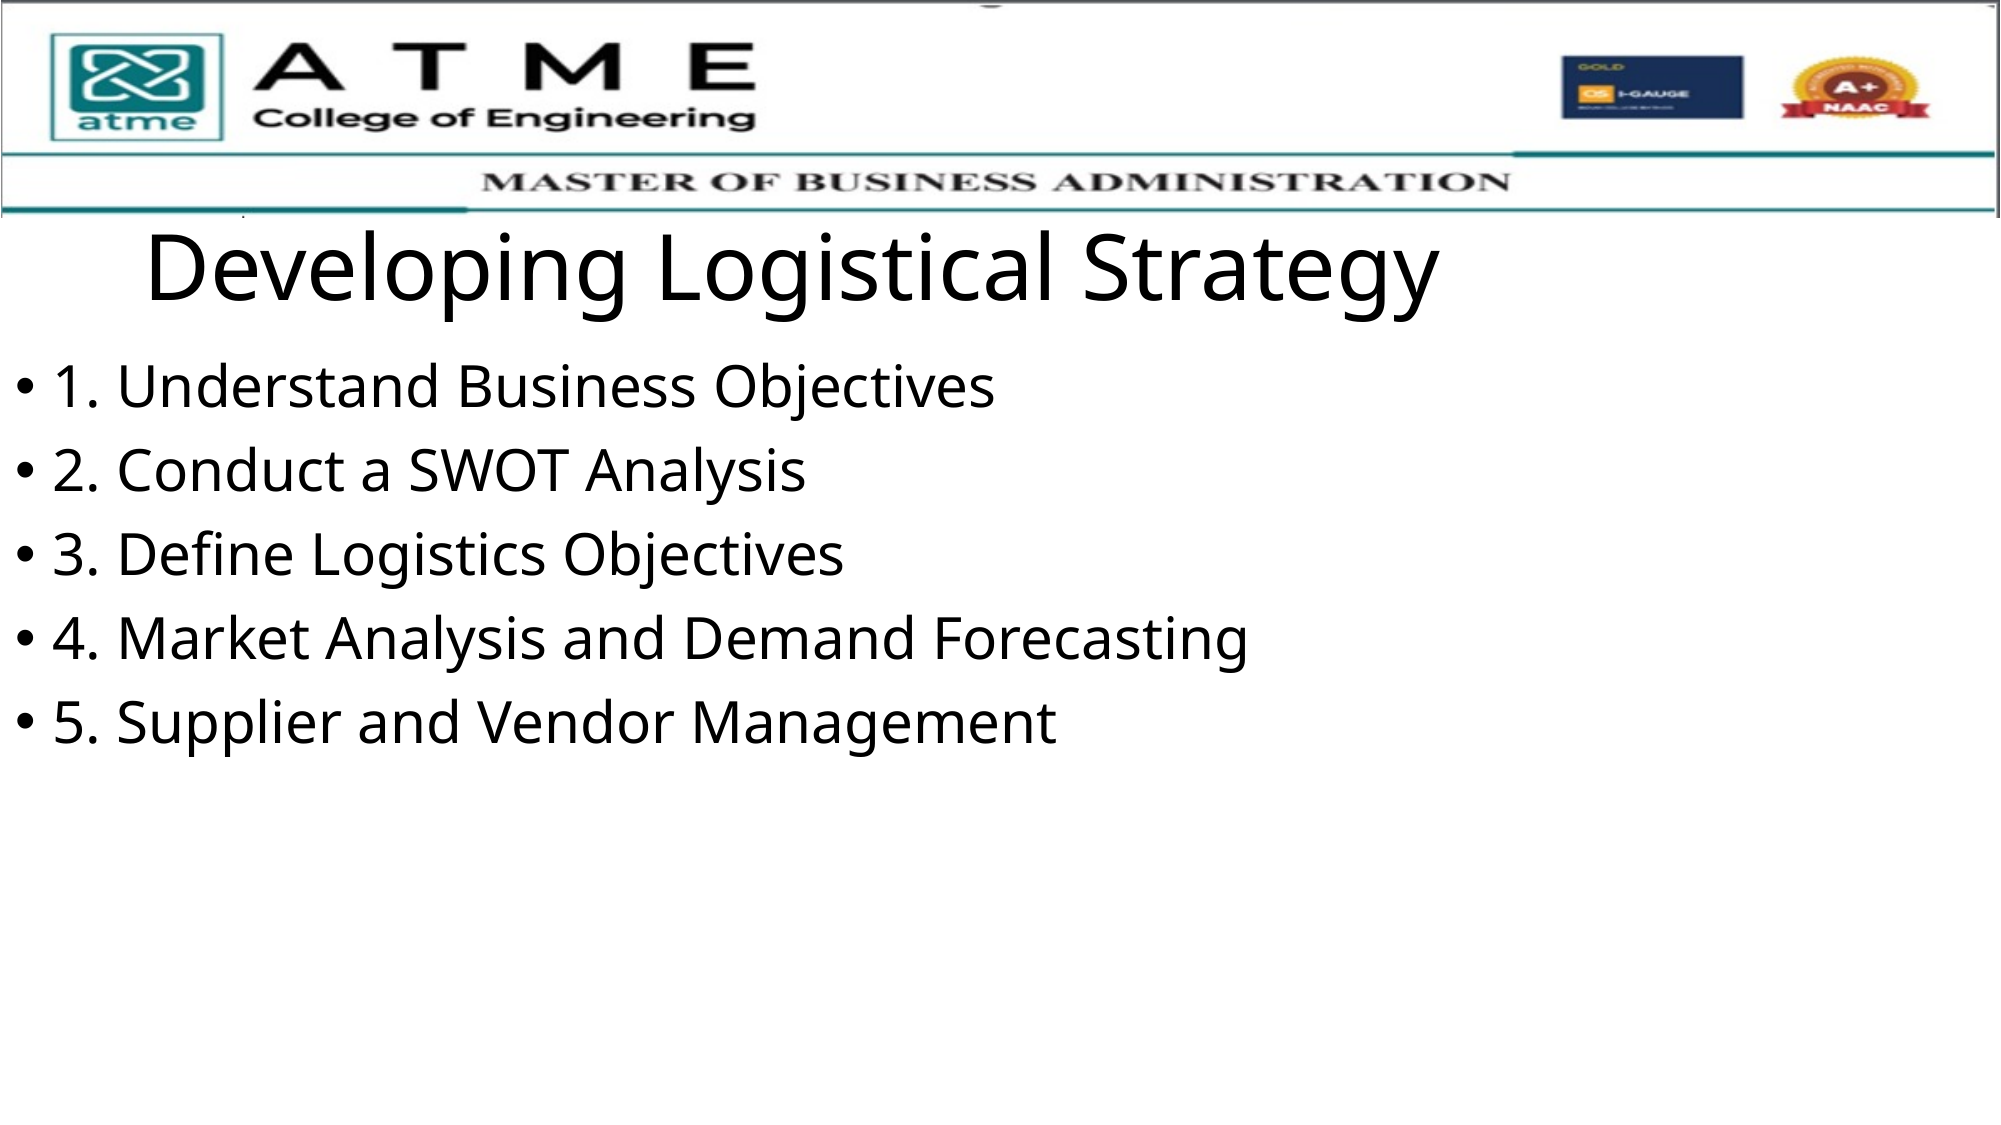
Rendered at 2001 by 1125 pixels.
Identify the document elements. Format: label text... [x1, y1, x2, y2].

picture [1, 0, 2000, 218]
title Developing Logistical Strategy [128, 206, 1854, 335]
list 1. Understand Business Objectives 2. Conduct a SWOT Analysis 3. Define Logistics Objectives 4. Market Analysis and Demand Forecasting 5. Supplier and Vendor Management [0, 350, 1982, 1091]
